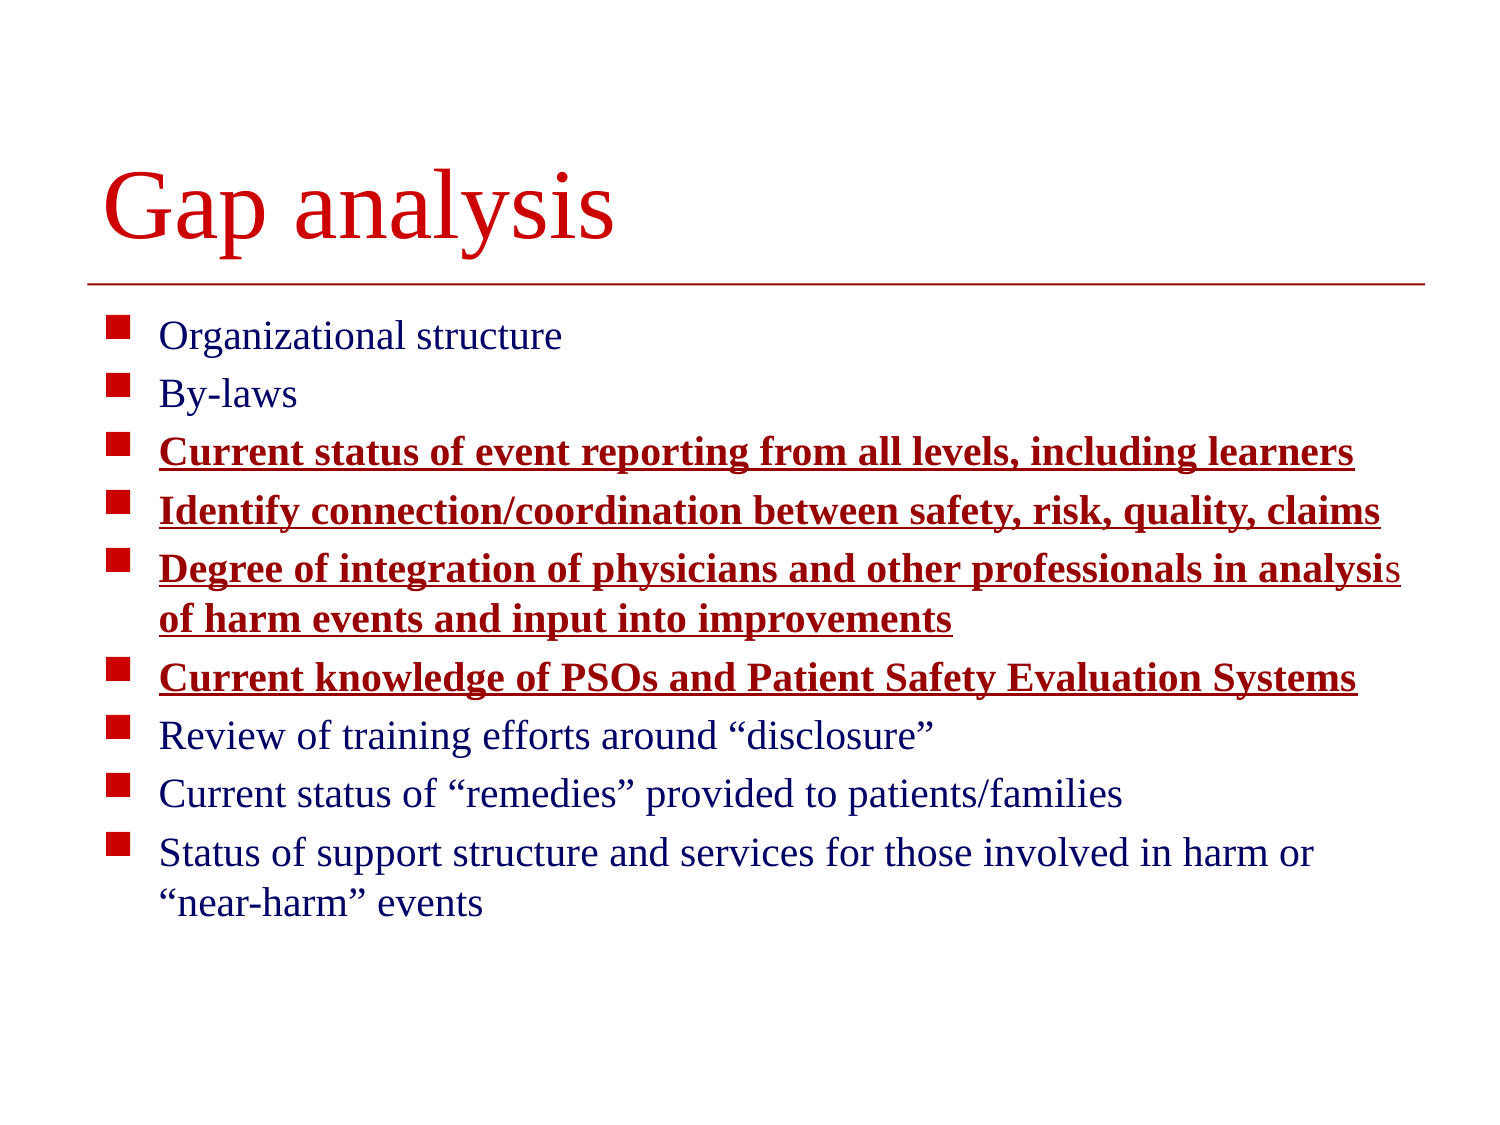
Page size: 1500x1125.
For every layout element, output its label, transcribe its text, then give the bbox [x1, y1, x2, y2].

title Gap analysis [87, 77, 1425, 266]
list Organizational structure By-laws Current status of event reporting from all levels, including learners Identify connection/coordination between safety, risk, quality, claims Degree of integration of physicians and other professionals in analysis of harm events and input into improvements Current knowledge of PSOs and Patient Safety Evaluation Systems Review of training efforts around “disclosure” Current status of “remedies” provided to patients/families Status of support structure and services for those involved in harm or “near-harm” events [87, 299, 1425, 963]
